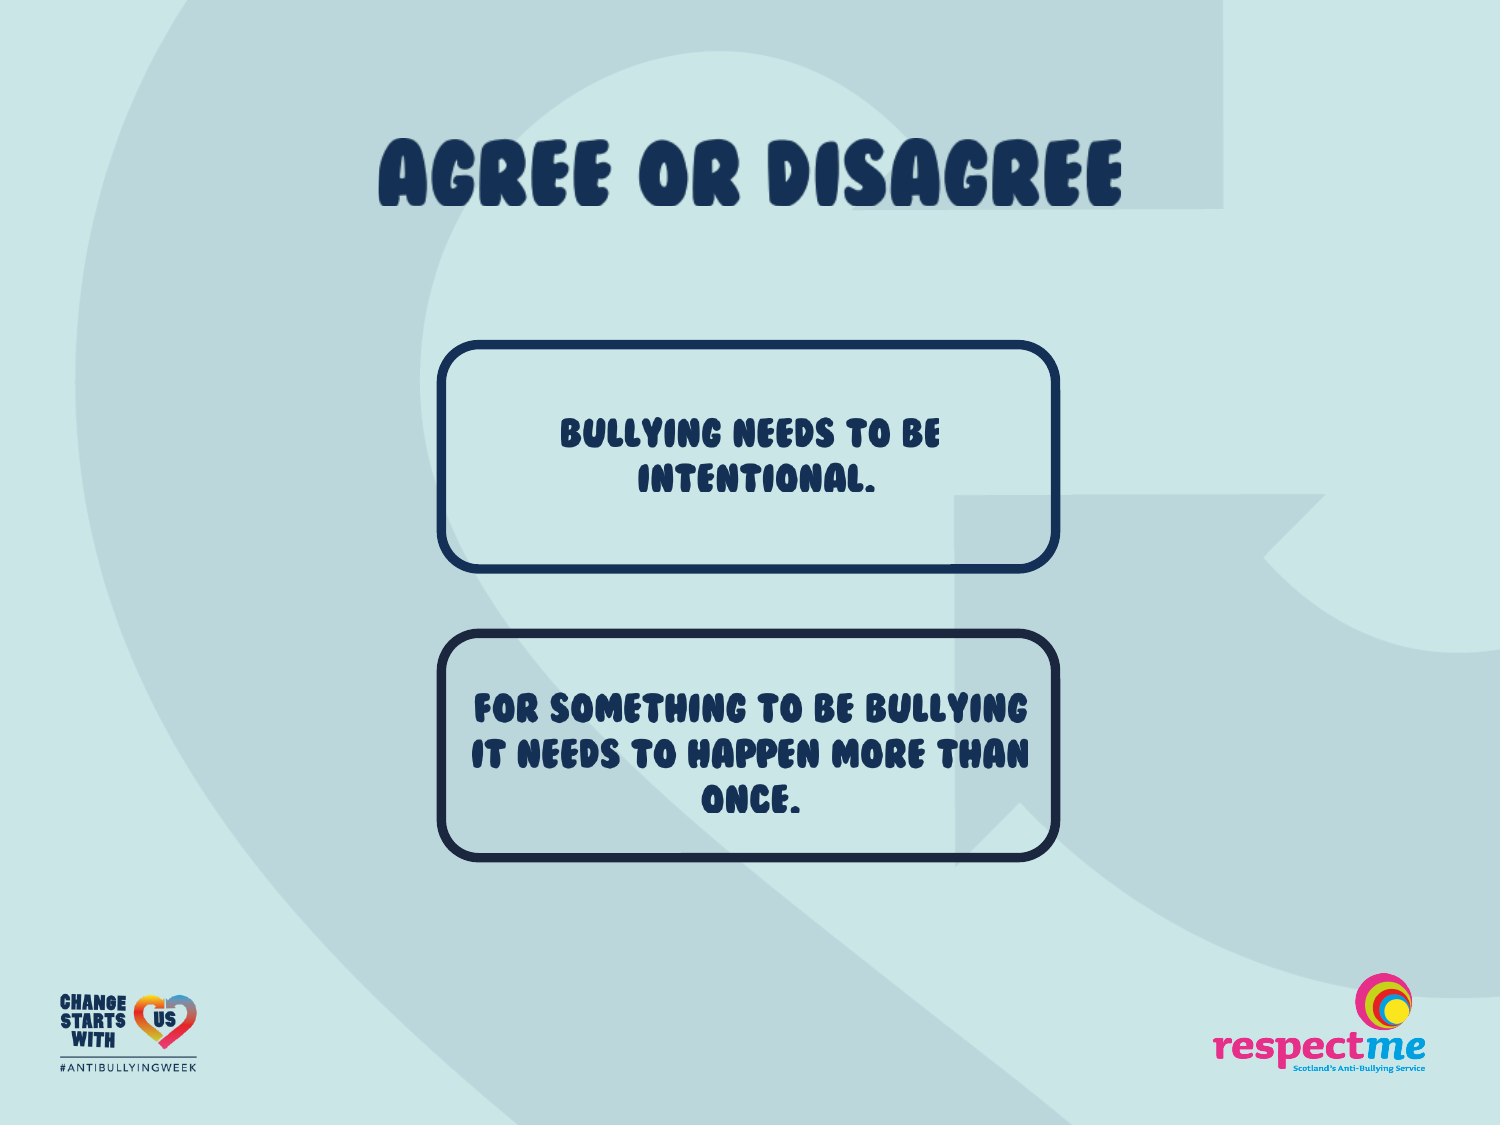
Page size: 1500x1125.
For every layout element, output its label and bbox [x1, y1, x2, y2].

picture [0, 0, 1500, 1125]
text_box [441, 344, 1056, 570]
text_box [441, 633, 1056, 858]
